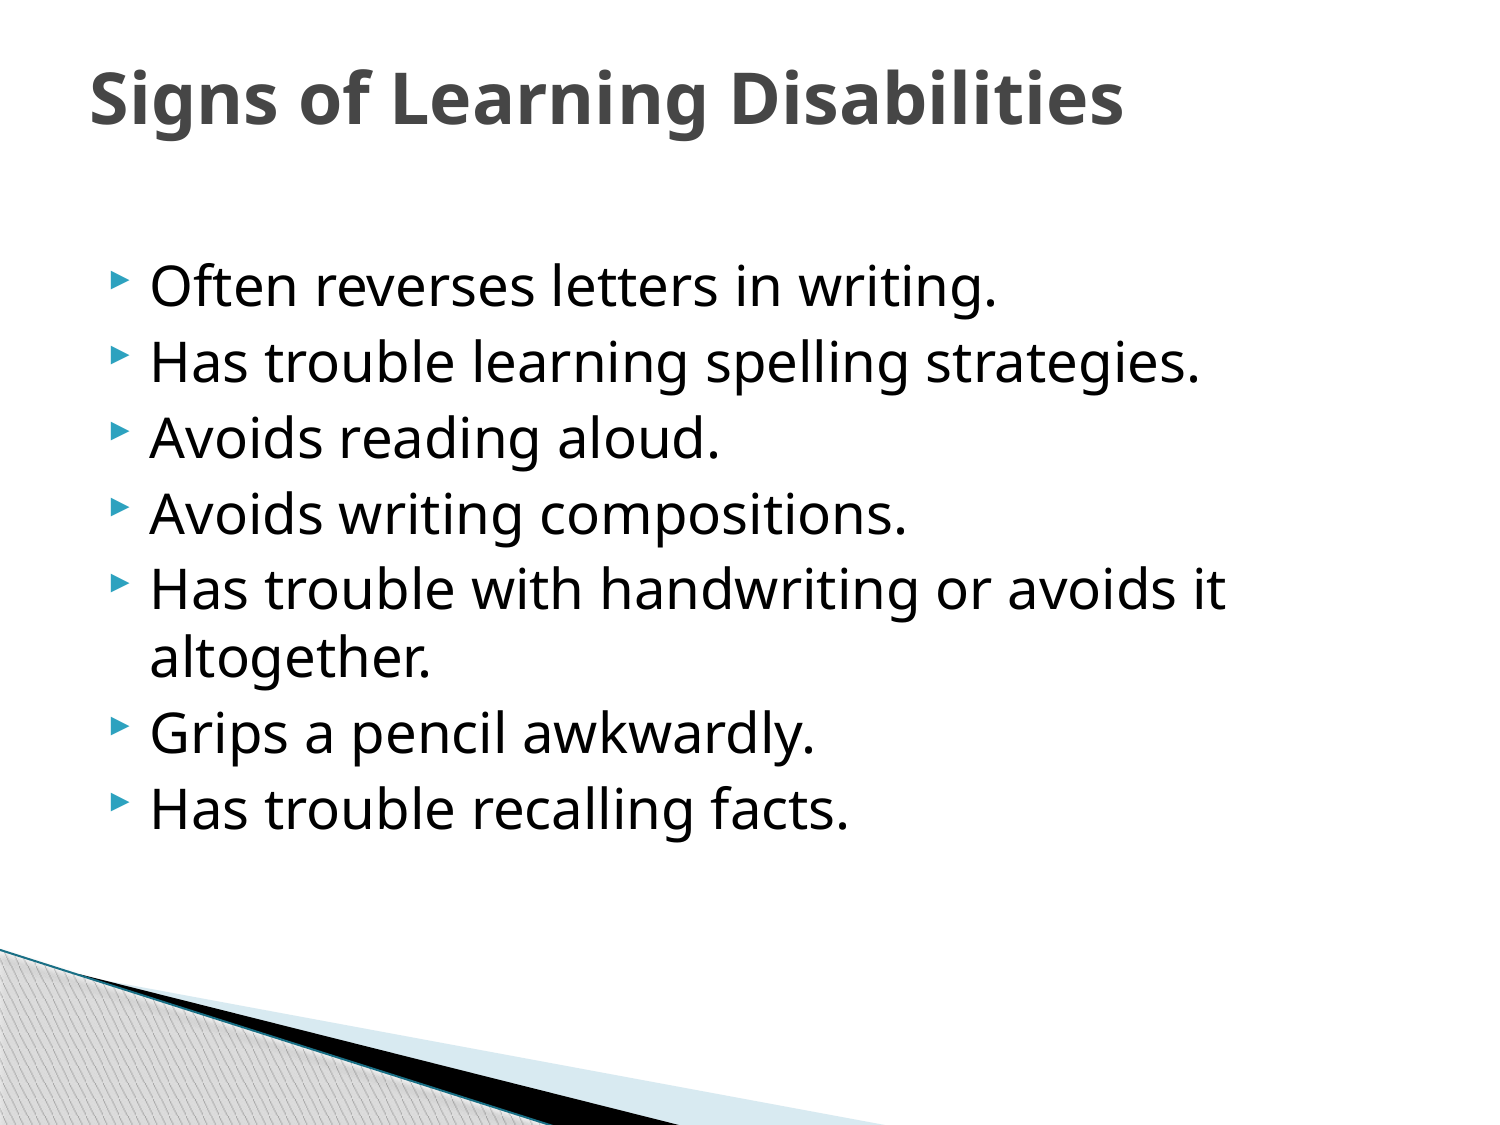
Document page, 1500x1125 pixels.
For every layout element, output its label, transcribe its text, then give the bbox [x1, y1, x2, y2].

title Signs of Learning Disabilities [75, 45, 1425, 233]
list Often reverses letters in writing. Has trouble learning spelling strategies. Avoids reading aloud. Avoids writing compositions. Has trouble with handwriting or avoids it altogether. Grips a pencil awkwardly. Has trouble recalling facts. [75, 243, 1425, 986]
